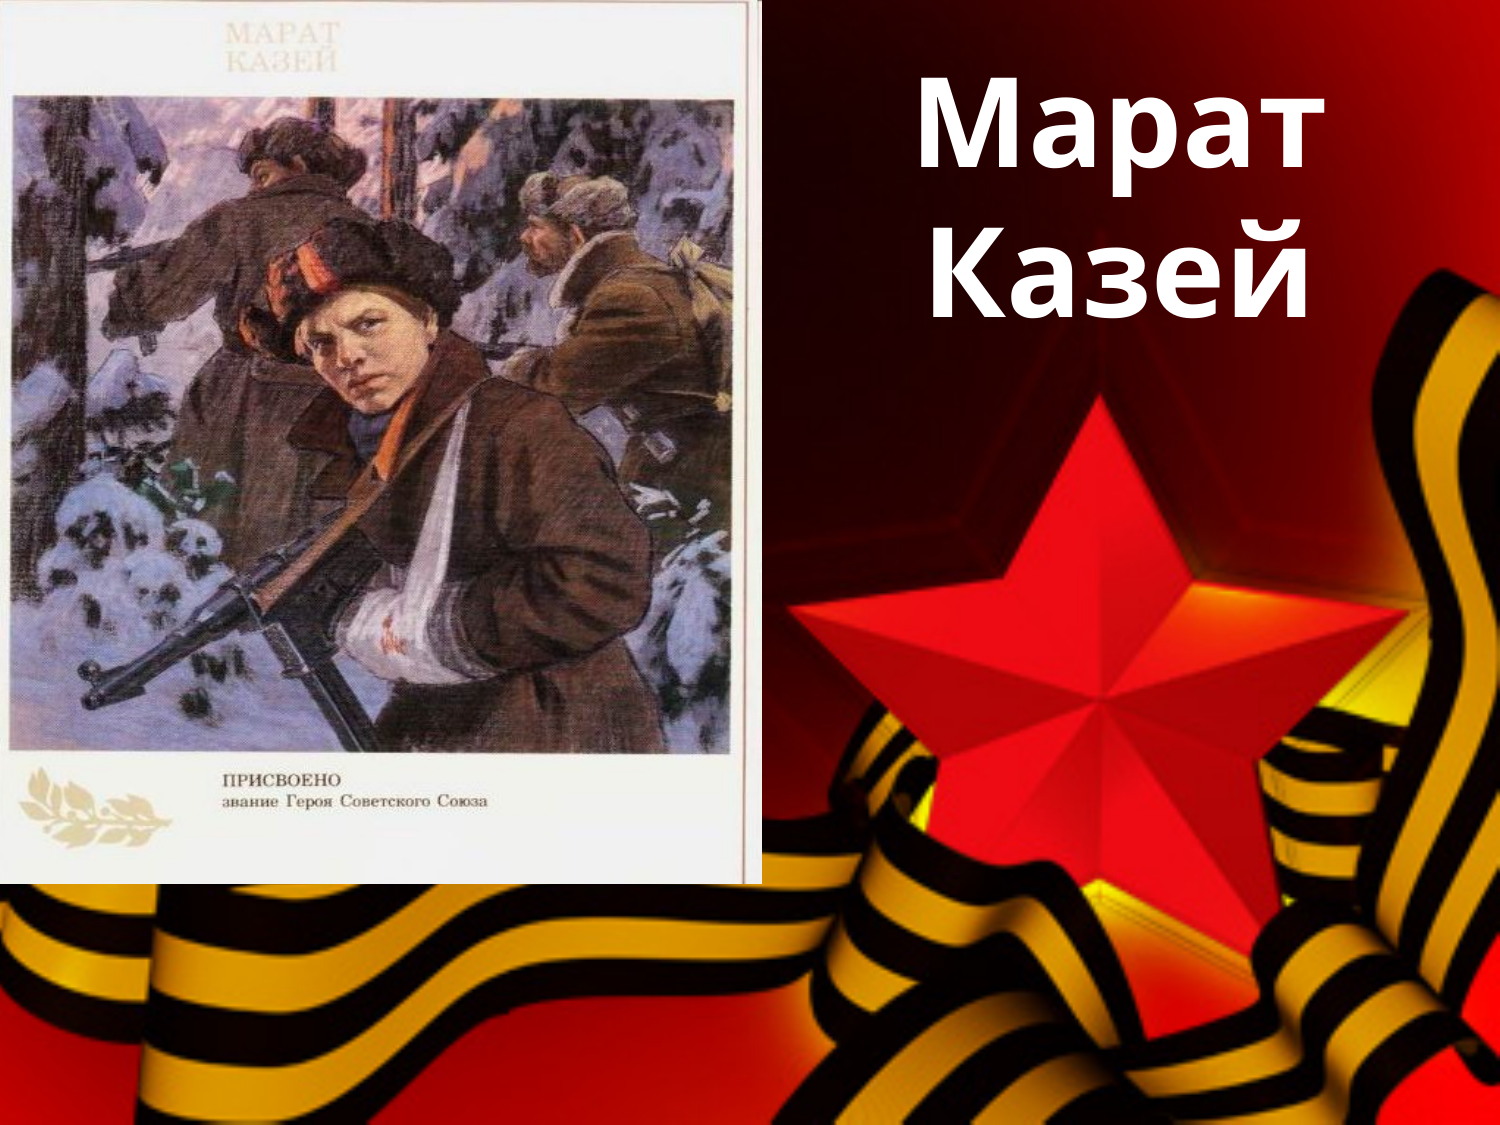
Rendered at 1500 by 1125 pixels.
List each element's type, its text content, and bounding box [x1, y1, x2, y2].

text_box Марат Казей [773, 35, 1465, 350]
picture [0, 0, 1500, 1125]
